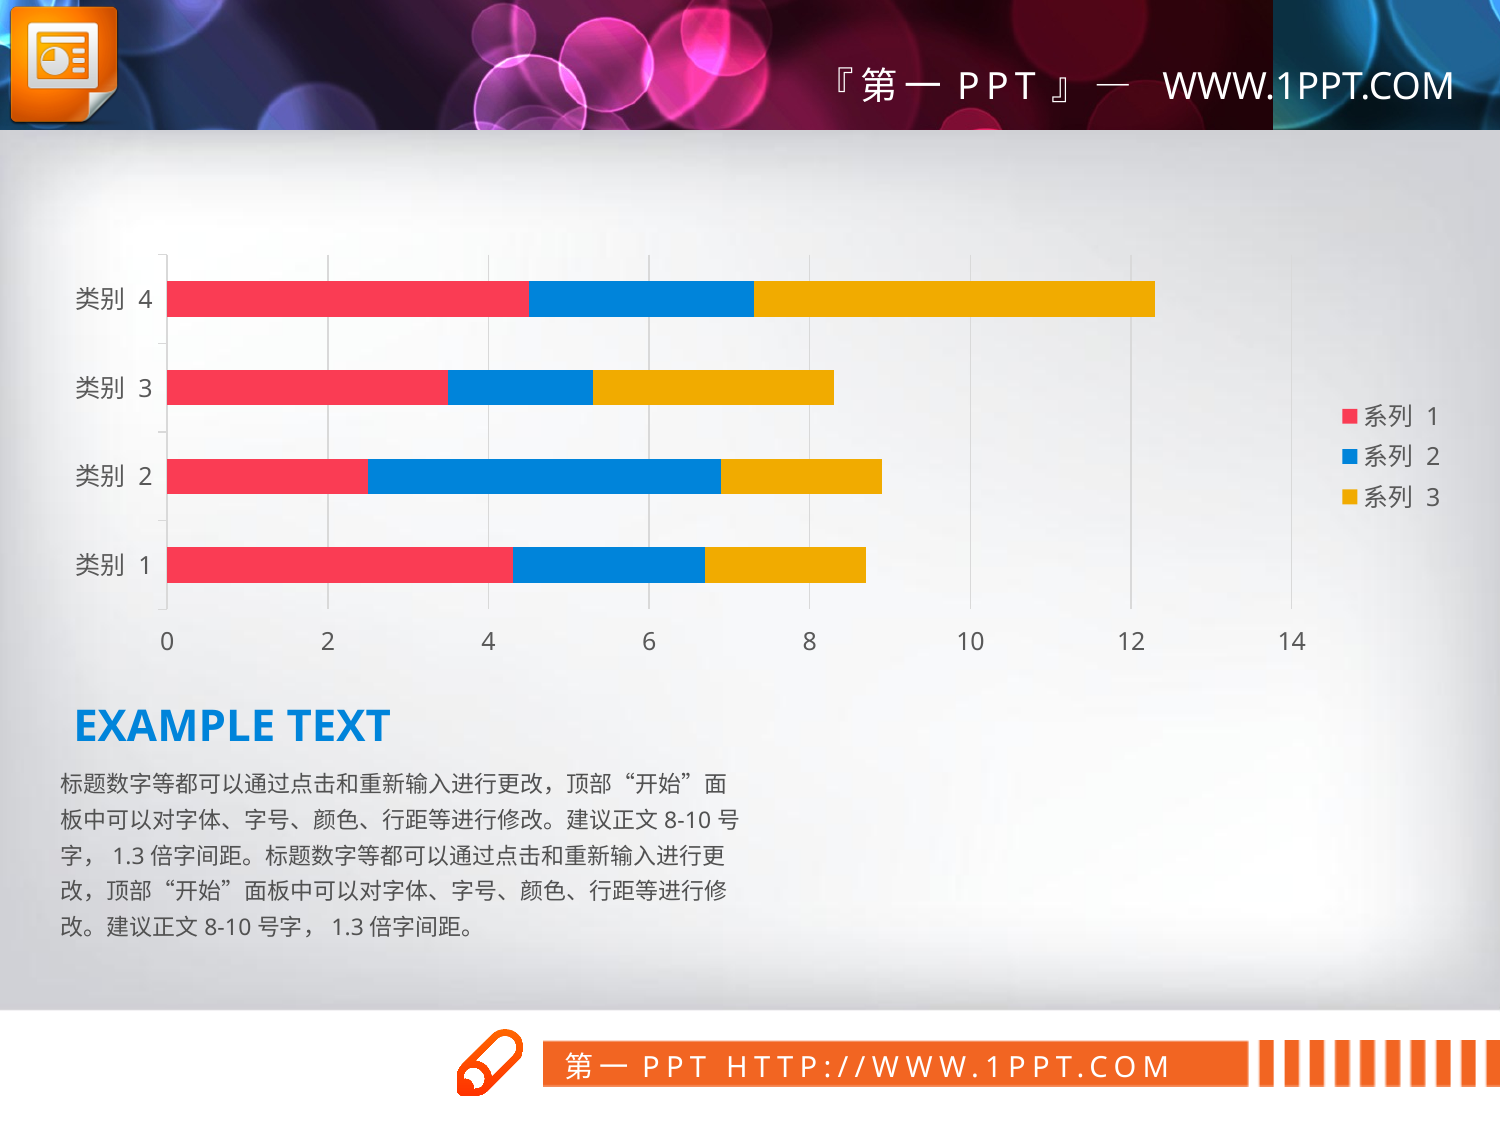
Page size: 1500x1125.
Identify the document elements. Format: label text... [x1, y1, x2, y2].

chart [46, 246, 1462, 668]
picture [543, 1040, 1500, 1087]
picture [0, 0, 1500, 1012]
text_box 标题数字等都可以通过点击和重新输入进行更改，顶部“开始”面板中可以对字体、字号、颜色、行距等进行修改。建议正文8-10号字，1.3倍字间距。标题数字等都可以通过点击和重新输入进行更改，顶部“开始”面板中可以对字体、字号、颜色、行距等进行修改。建议正文8-10号字，1.3倍字间距。 [48, 755, 1463, 948]
text_box EXAMPLE TEXT [61, 674, 404, 757]
